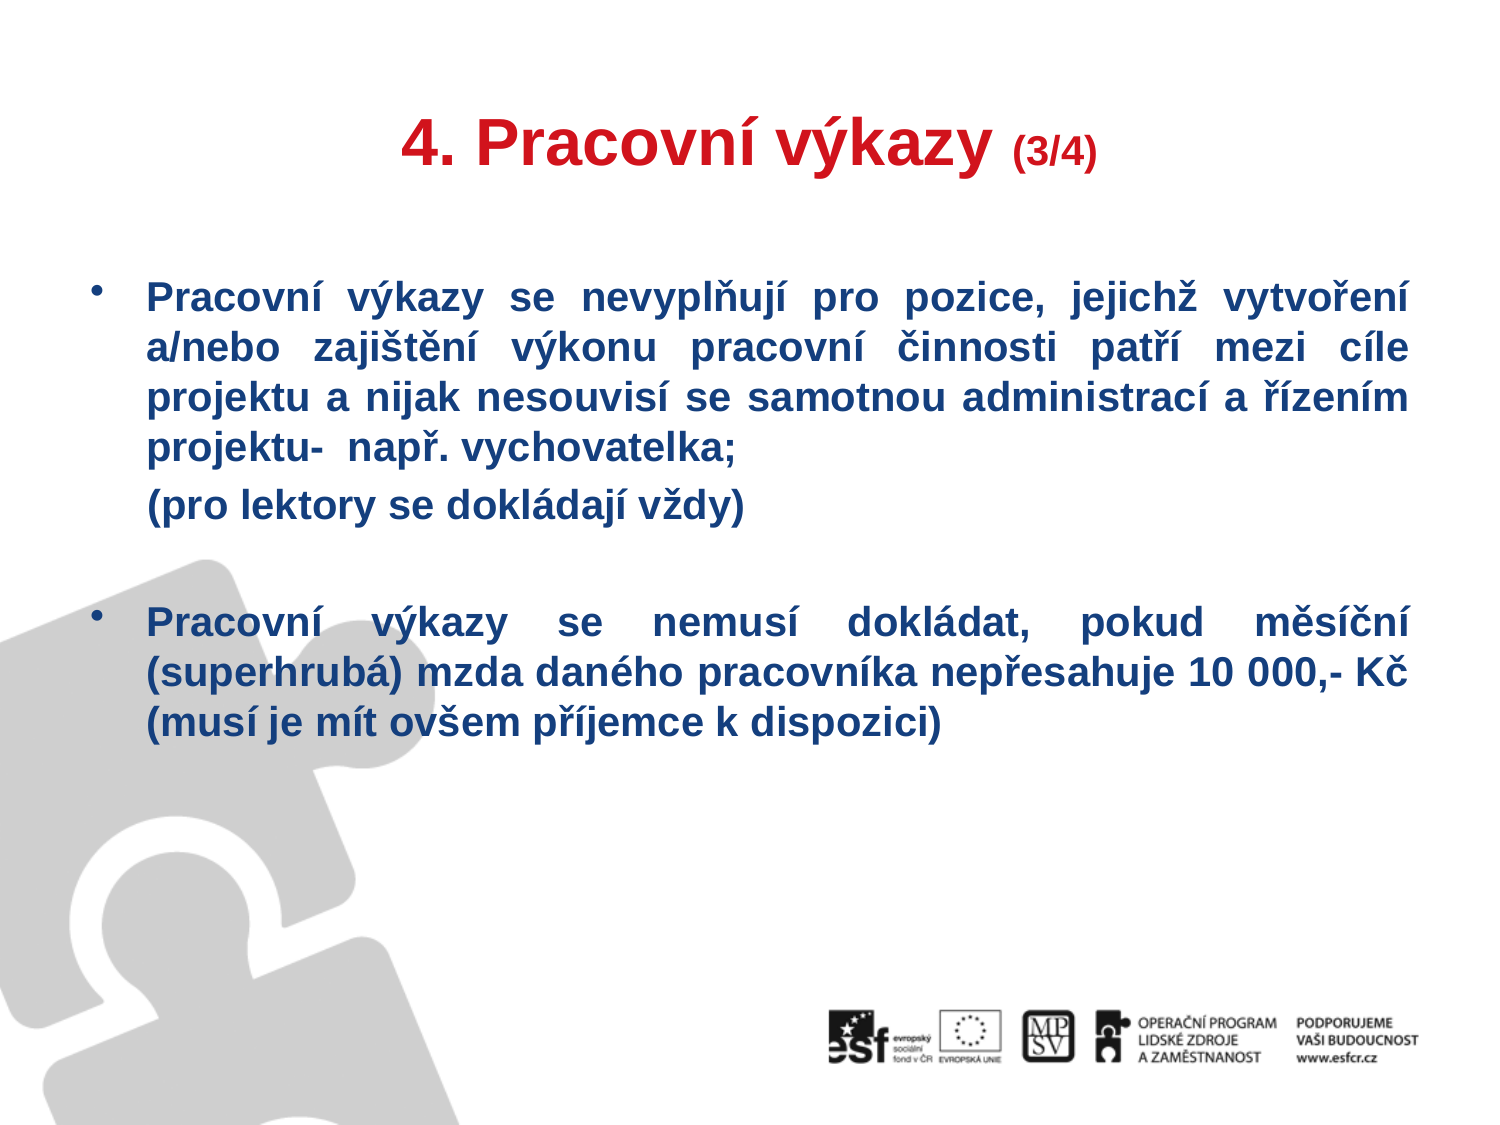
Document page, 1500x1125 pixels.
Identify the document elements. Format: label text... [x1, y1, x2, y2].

list Pracovní výkazy se nevyplňují pro pozice, jejichž vytvoření a/nebo zajištění výkonu pracovní činnosti patří mezi cíle projektu a nijak nesouvisí se samotnou administrací a řízením projektu- např. vychovatelka; (pro lektory se dokládají vždy) Pracovní výkazy se nemusí dokládat, pokud měsíční (superhrubá) mzda daného pracovníka nepřesahuje 10 000,- Kč (musí je mít ovšem příjemce k dispozici) [74, 262, 1426, 1006]
picture [0, 0, 1500, 1125]
title 4. Pracovní výkazy (3/4) [74, 44, 1426, 233]
